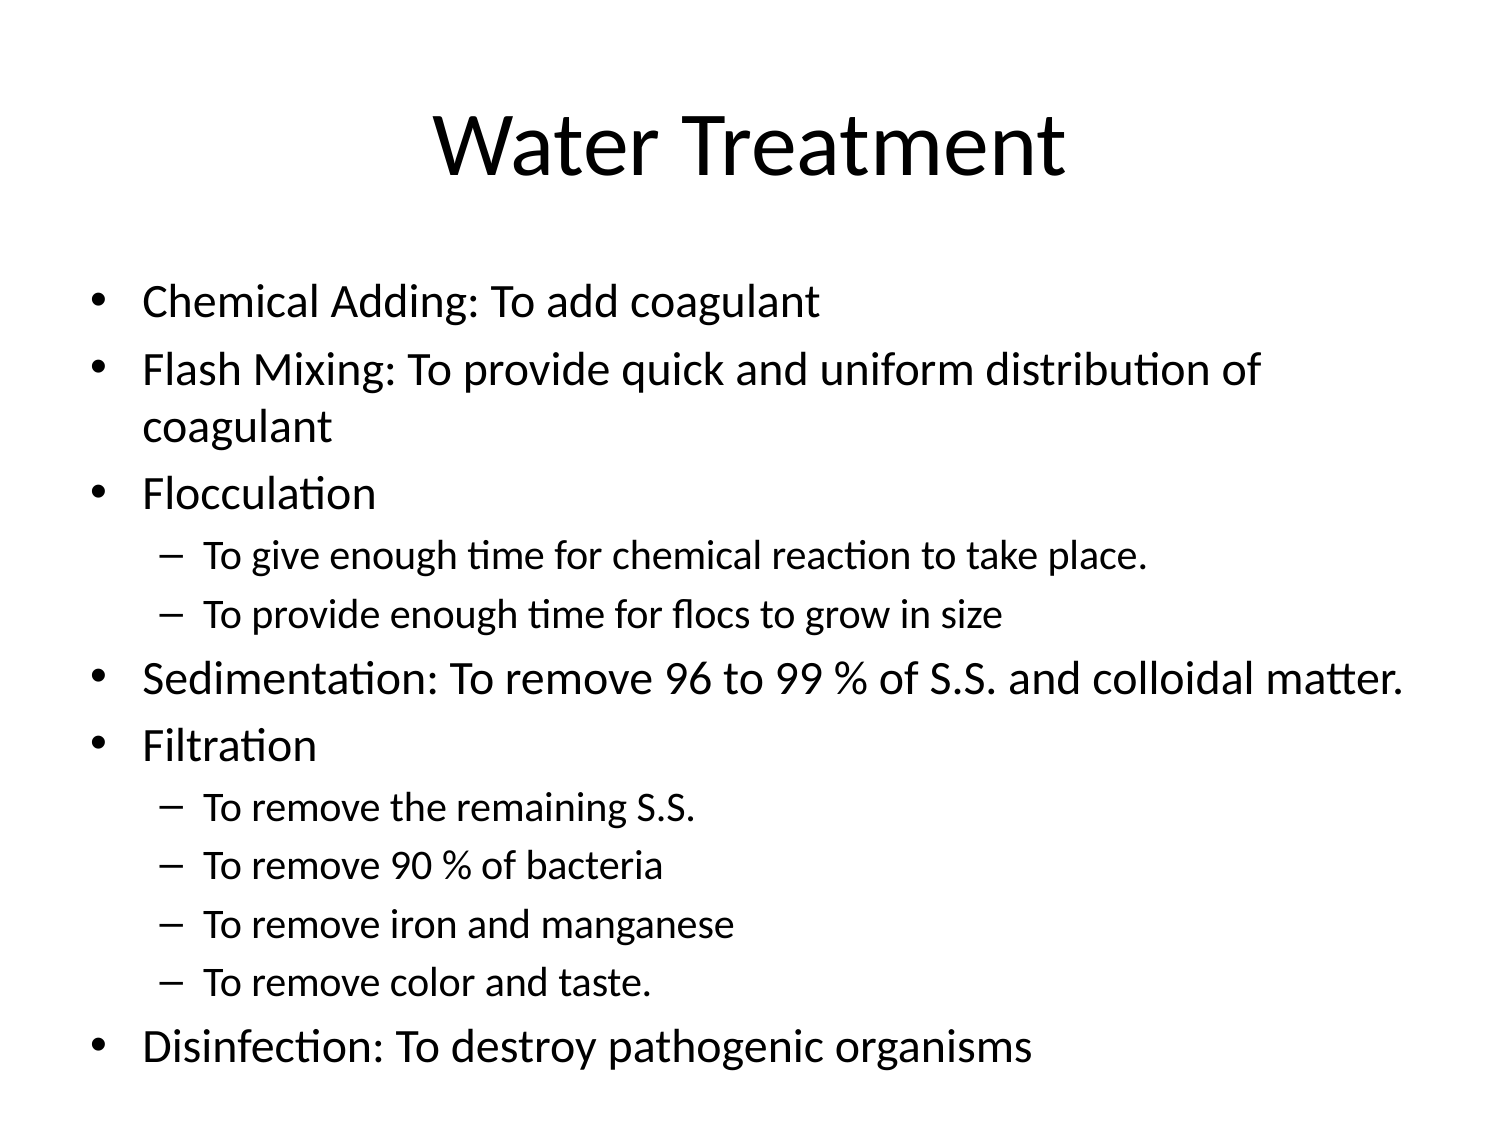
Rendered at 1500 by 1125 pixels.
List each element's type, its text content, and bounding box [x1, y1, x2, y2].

list Chemical Adding: To add coagulant Flash Mixing: To provide quick and uniform distribution of coagulant Flocculation To give enough time for chemical reaction to take place. To provide enough time for flocs to grow in size Sedimentation: To remove 96 to 99 % of S.S. and colloidal matter. Filtration To remove the remaining S.S. To remove 90 % of bacteria To remove iron and manganese To remove color and taste. Disinfection: To destroy pathogenic organisms [75, 262, 1425, 1125]
title Water Treatment [75, 45, 1425, 233]
